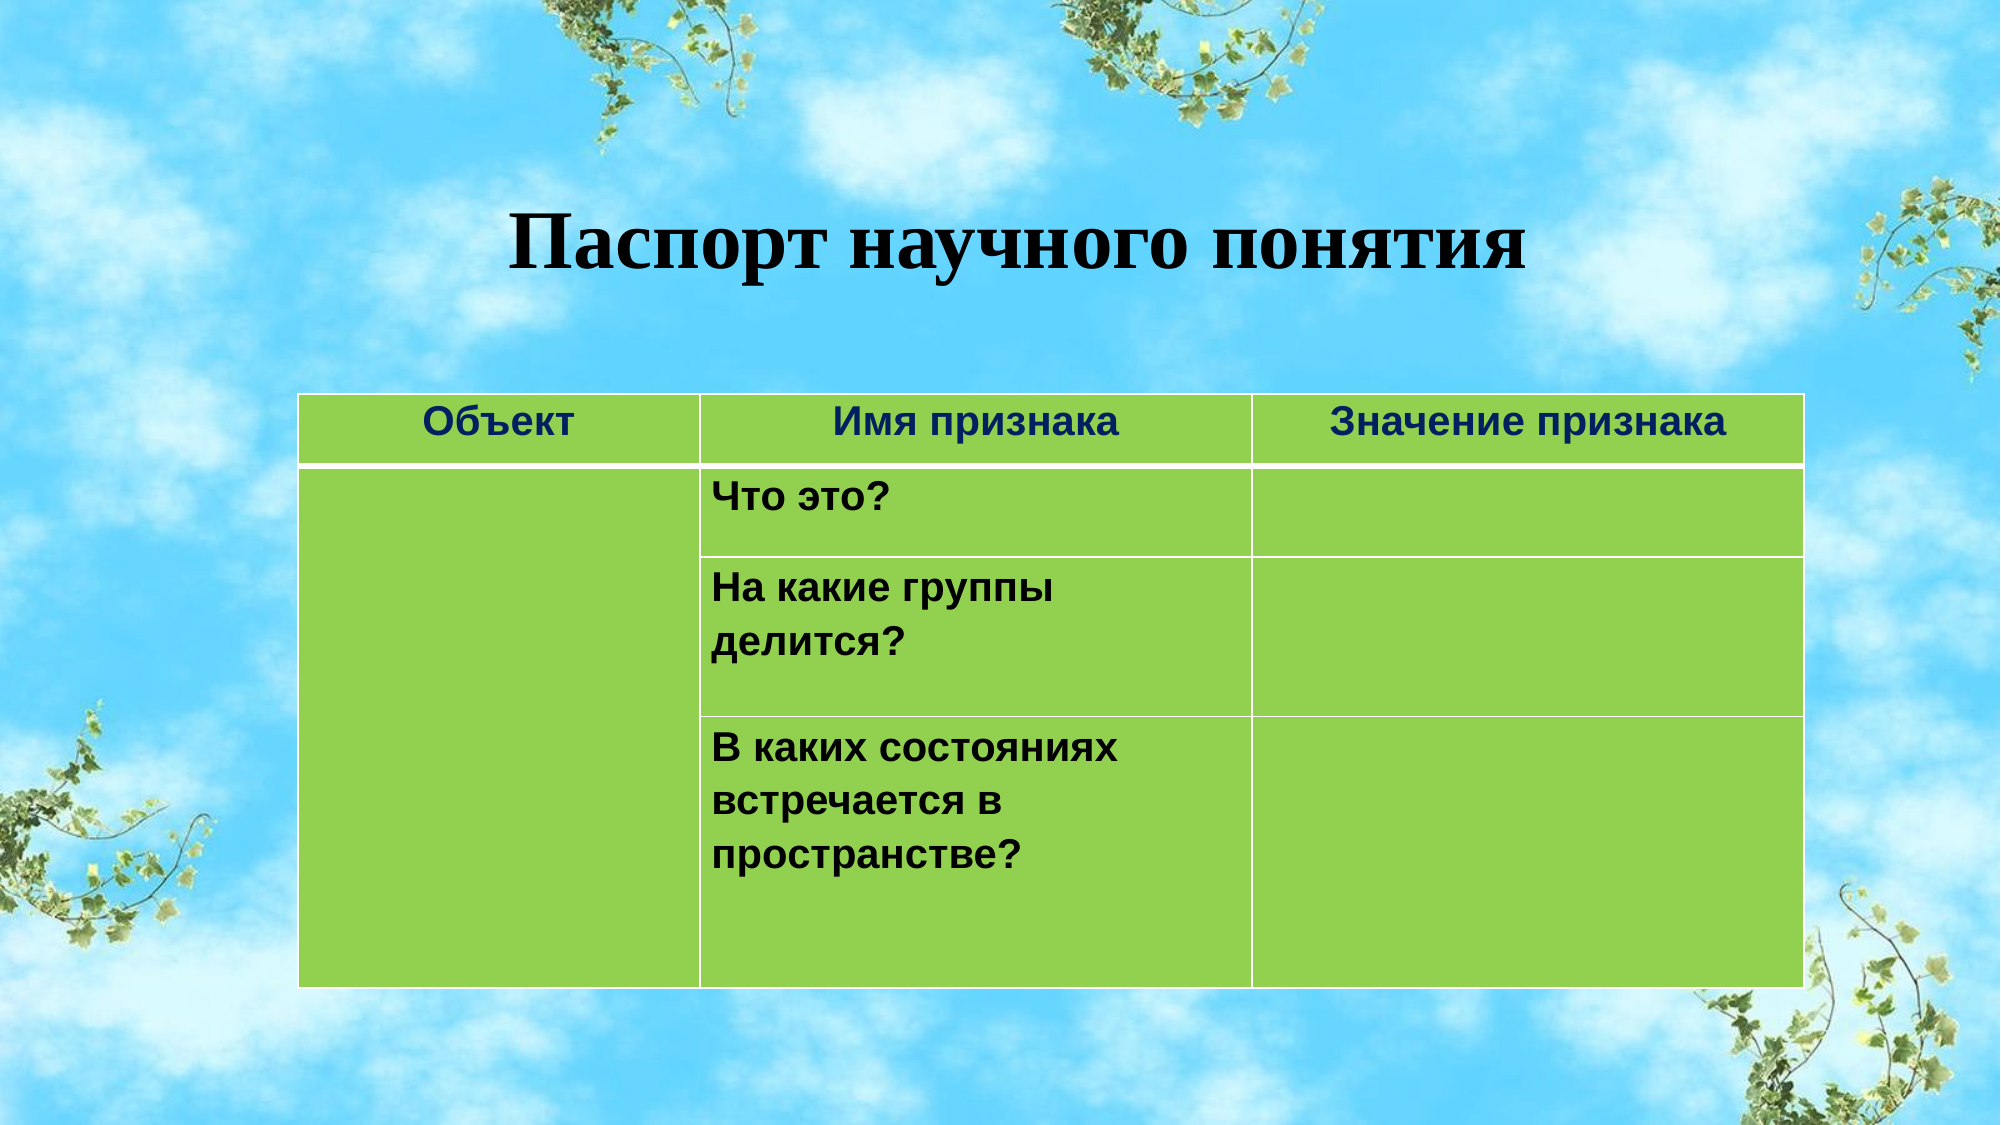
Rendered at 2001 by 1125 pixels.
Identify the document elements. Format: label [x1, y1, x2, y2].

list [0, 0, 2000, 1125]
